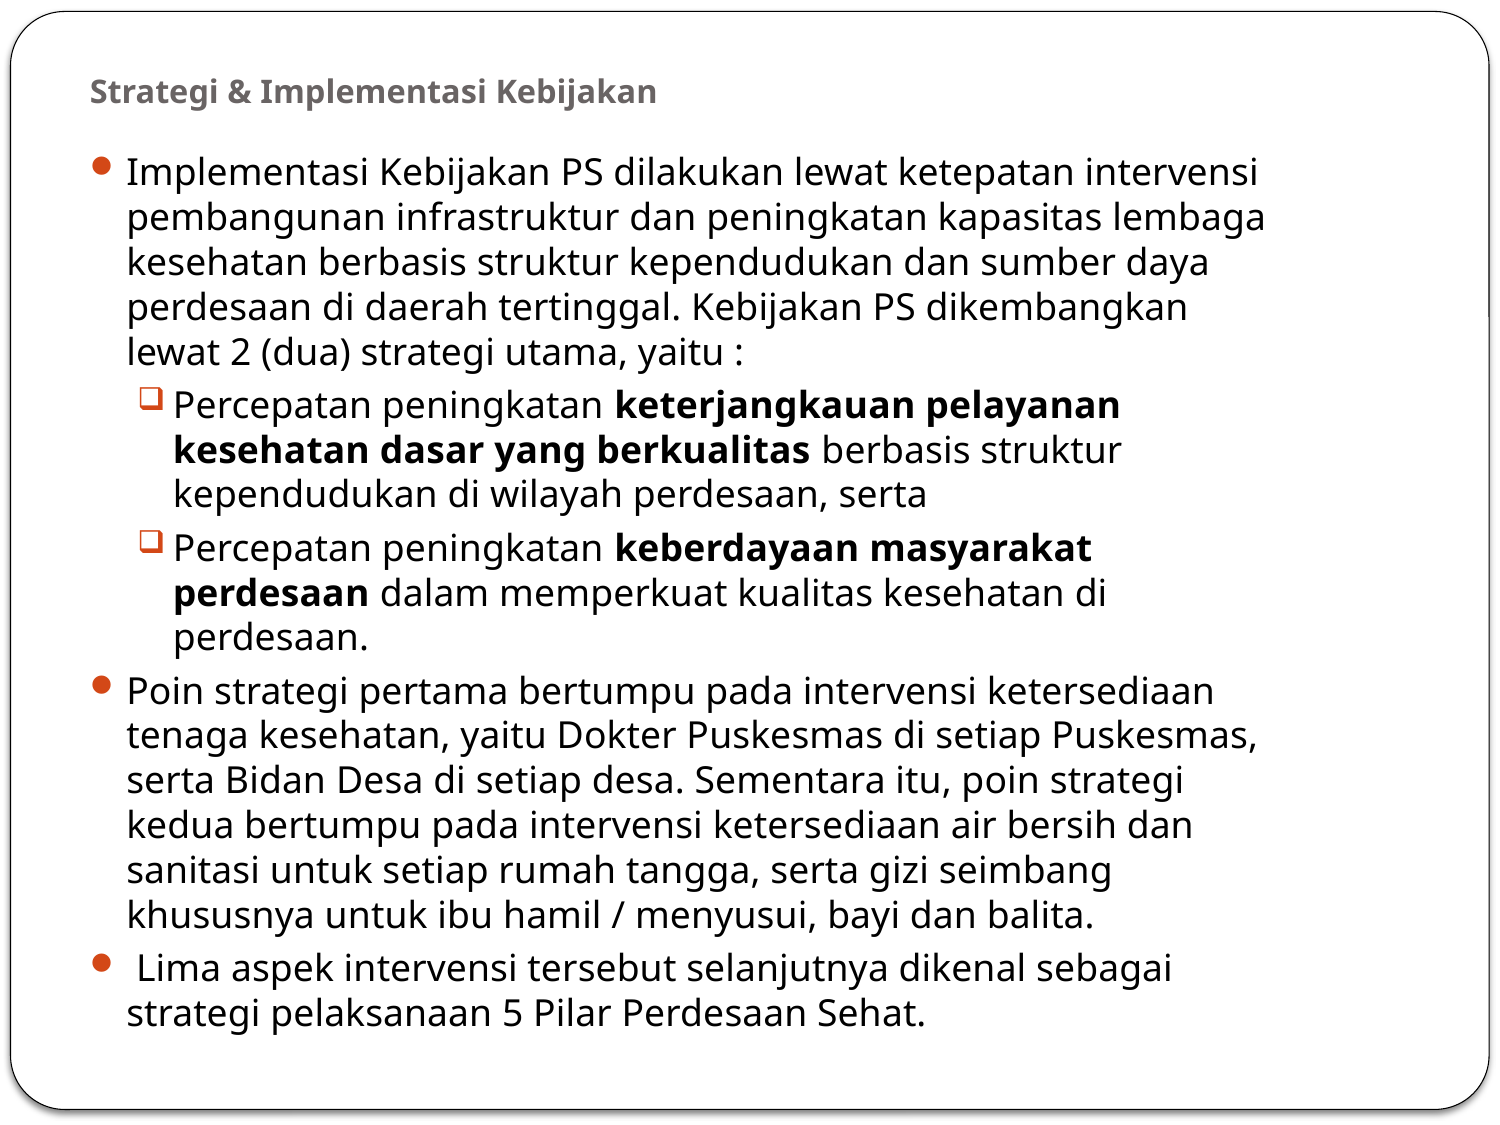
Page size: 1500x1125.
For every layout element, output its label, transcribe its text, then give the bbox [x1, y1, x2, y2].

title Strategi & Implementasi Kebijakan [75, 62, 1300, 140]
list Implementasi Kebijakan PS dilakukan lewat ketepatan intervensi pembangunan infrastruktur dan peningkatan kapasitas lembaga kesehatan berbasis struktur kependudukan dan sumber daya perdesaan di daerah tertinggal. Kebijakan PS dikembangkan lewat 2 (dua) strategi utama, yaitu : Percepatan peningkatan keterjangkauan pelayanan kesehatan dasar yang berkualitas berbasis struktur kependudukan di wilayah perdesaan, serta Percepatan peningkatan keberdayaan masyarakat perdesaan dalam memperkuat kualitas kesehatan di perdesaan. Poin strategi pertama bertumpu pada intervensi ketersediaan tenaga kesehatan, yaitu Dokter Puskesmas di setiap Puskesmas, serta Bidan Desa di setiap desa. Sementara itu, poin strategi kedua bertumpu pada intervensi ketersediaan air bersih dan sanitasi untuk setiap rumah tangga, serta gizi seimbang khususnya untuk ibu hamil / menyusui, bayi dan balita. Lima aspek intervensi tersebut selanjutnya dikenal sebagai strategi pelaksanaan 5 Pilar Perdesaan Sehat. [75, 140, 1300, 1062]
